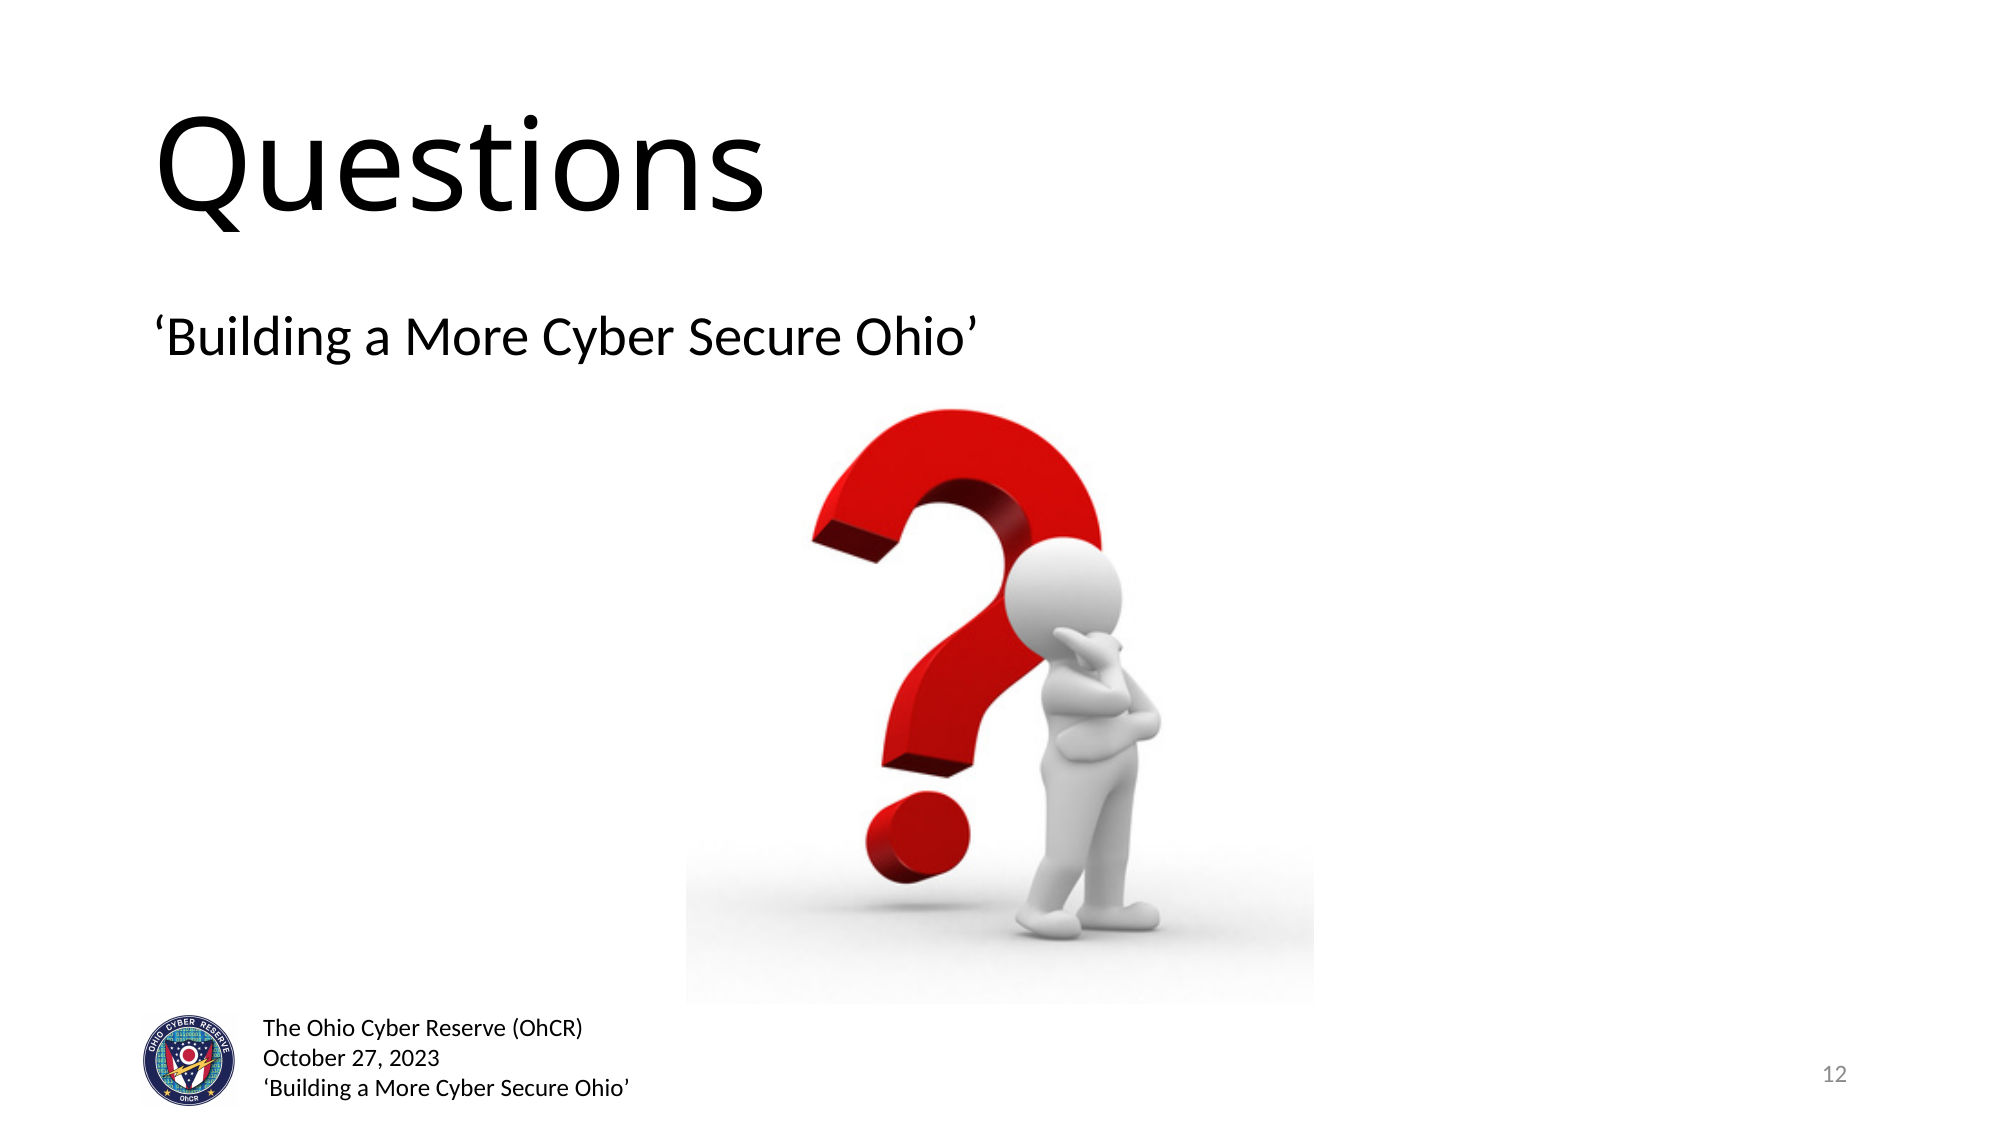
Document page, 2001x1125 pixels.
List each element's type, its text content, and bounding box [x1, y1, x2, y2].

list ‘Building a More Cyber Secure Ohio’ [137, 299, 1863, 376]
picture [140, 1013, 238, 1108]
slide_number 12 [1412, 1042, 1863, 1103]
title Questions [137, 59, 1863, 278]
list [686, 375, 1314, 1004]
text_box The Ohio Cyber Reserve (OhCR) October 27, 2023 ‘Building a More Cyber Secure Ohio’ [248, 1004, 648, 1109]
